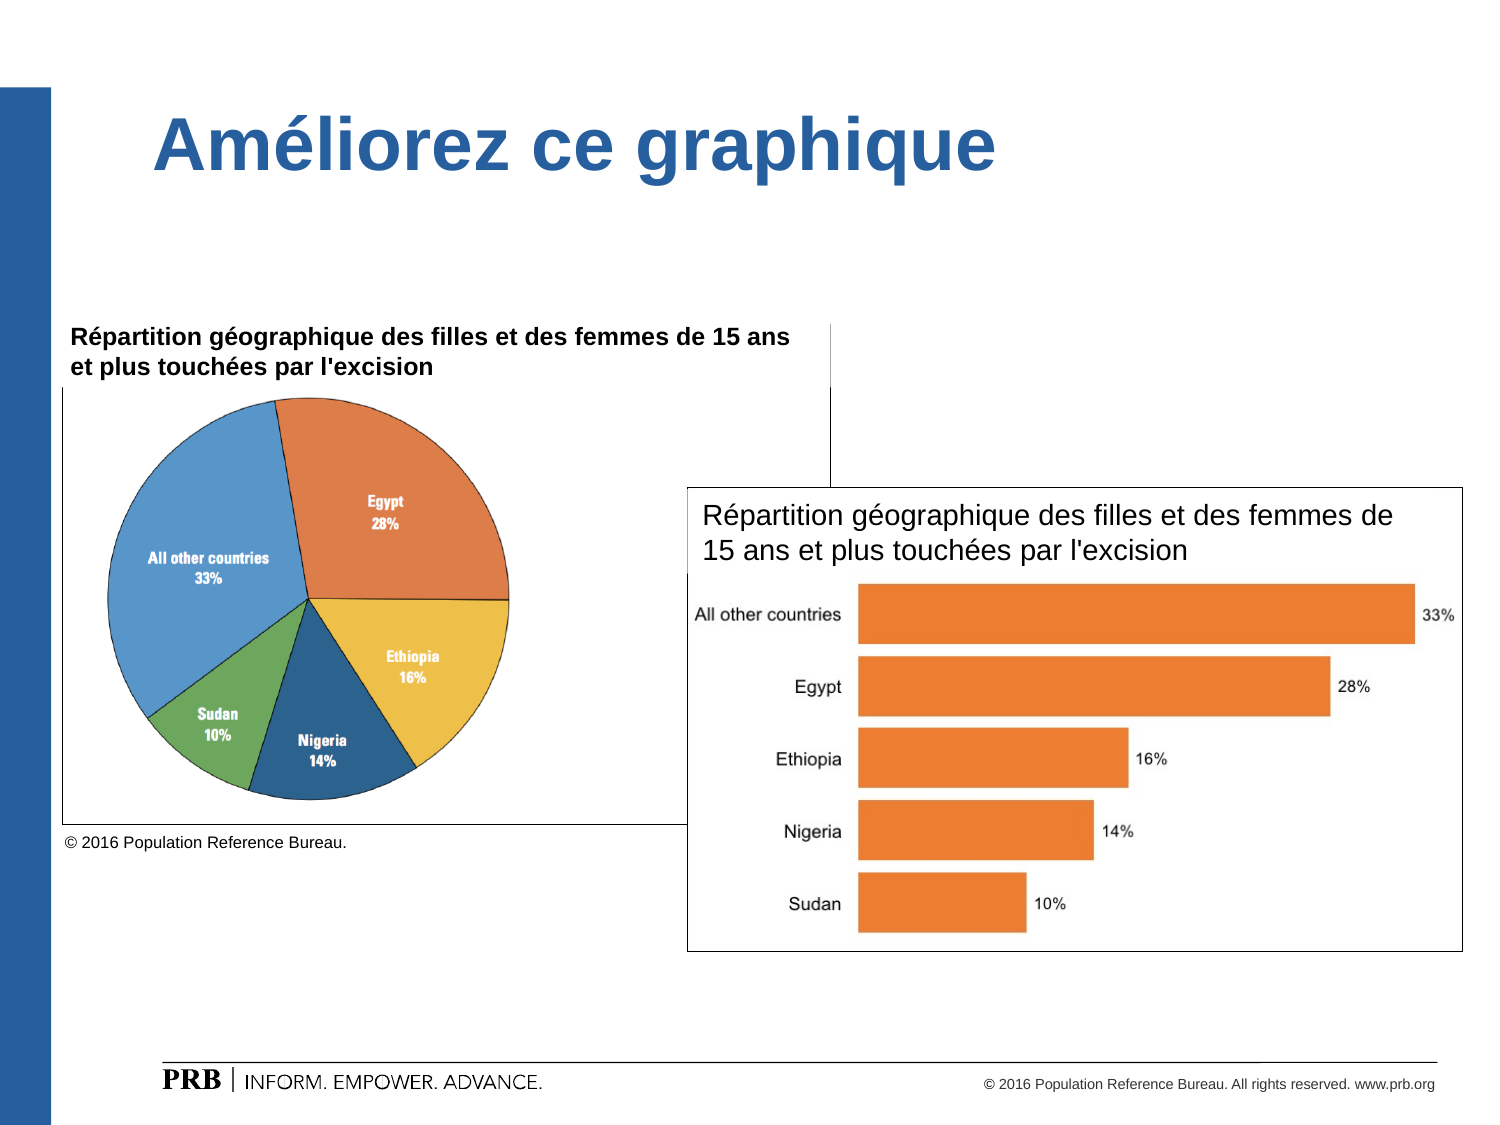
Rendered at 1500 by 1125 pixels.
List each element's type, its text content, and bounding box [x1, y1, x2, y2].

text_box © 2016 Population Reference Bureau. [50, 824, 363, 860]
title Améliorez ce graphique [137, 87, 1500, 250]
text_box Répartition géographique des filles et des femmes de 15 ans et plus touchées par l'excision [55, 312, 831, 388]
picture [62, 324, 1463, 953]
